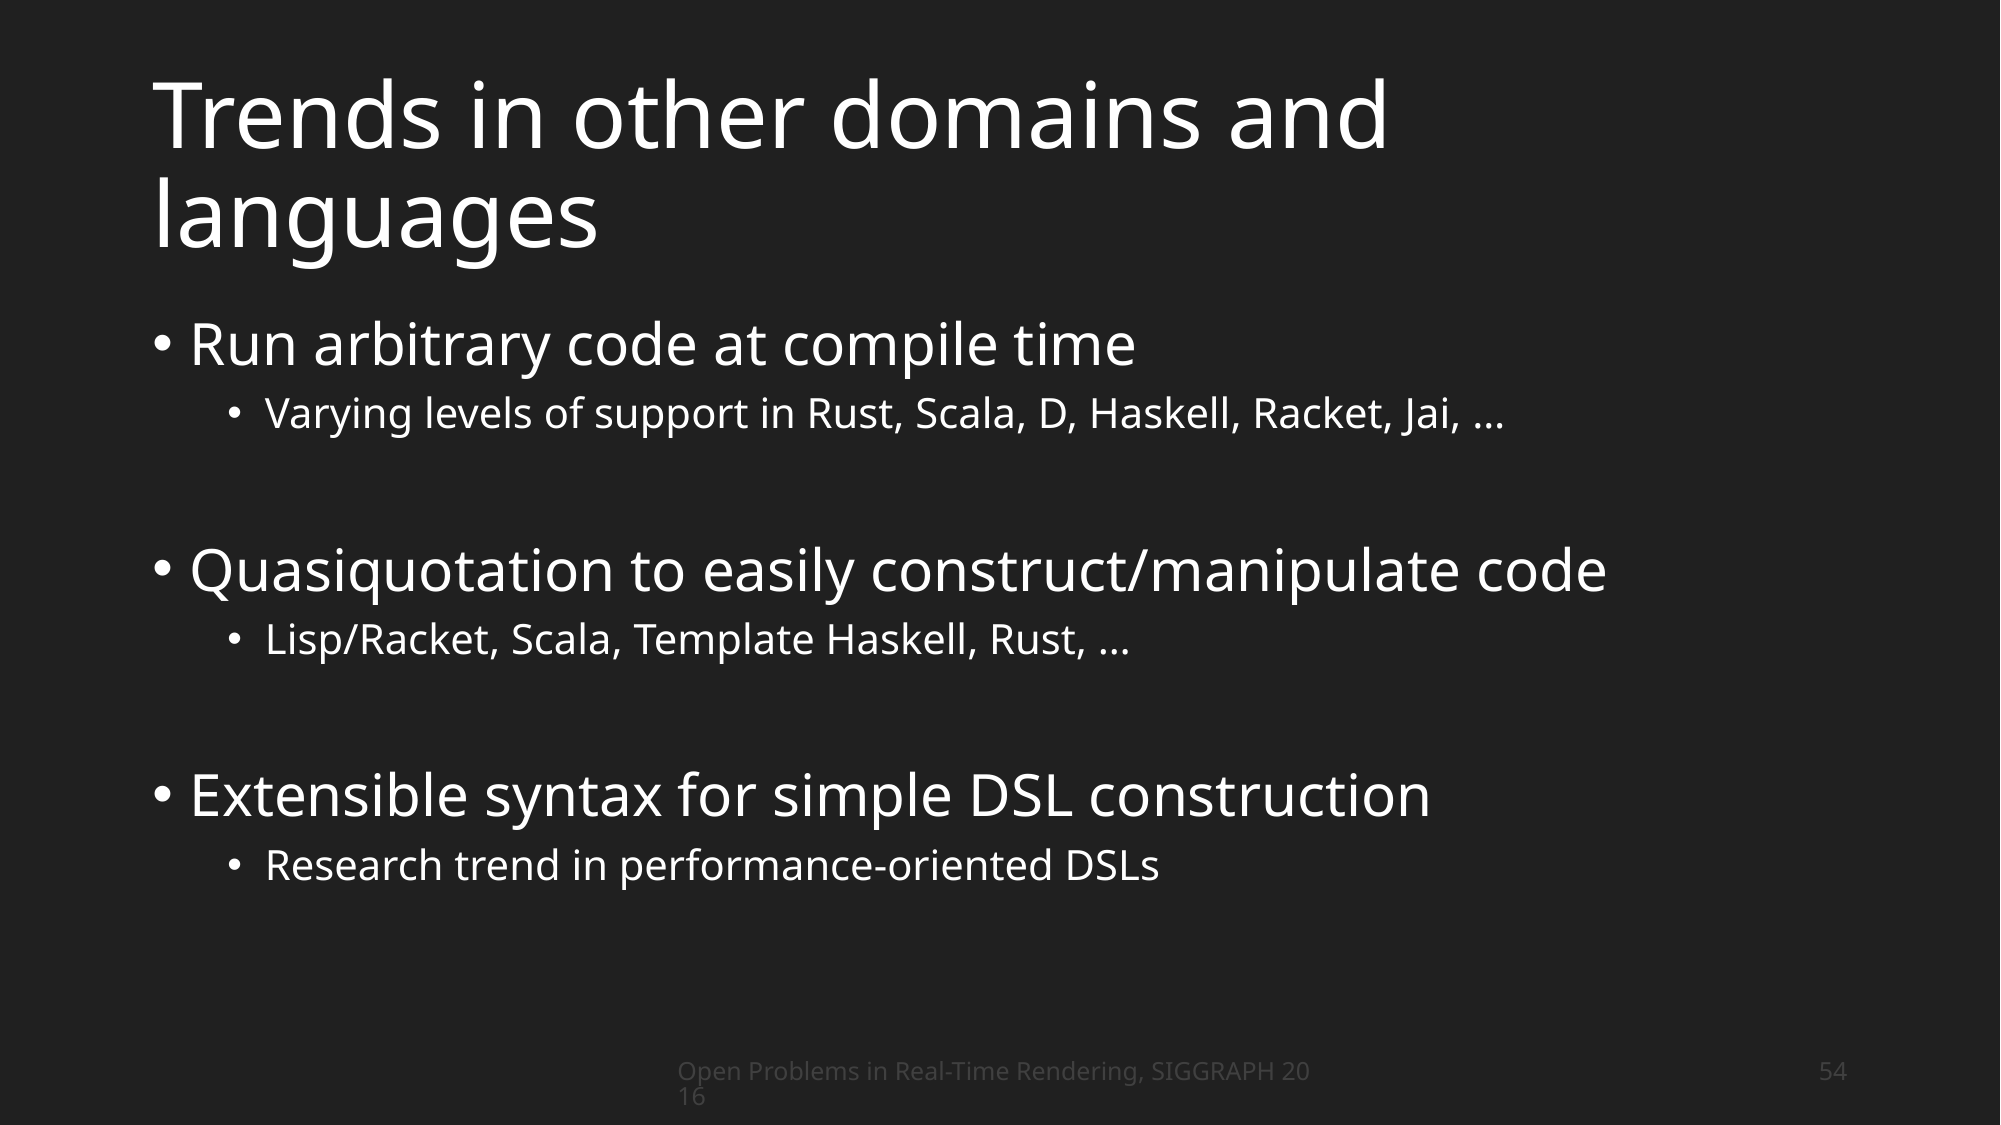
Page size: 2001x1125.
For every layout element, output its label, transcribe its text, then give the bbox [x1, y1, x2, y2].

slide_number 54 [1412, 1042, 1863, 1103]
title Trends in other domains and languages [137, 59, 1863, 278]
footer Open Problems in Real-Time Rendering, SIGGRAPH 2016 [662, 1042, 1338, 1103]
list Run arbitrary code at compile time Varying levels of support in Rust, Scala, D, Haskell, Racket, Jai, … Quasiquotation to easily construct/manipulate code Lisp/Racket, Scala, Template Haskell, Rust, … Extensible syntax for simple DSL construction Research trend in performance-oriented DSLs [137, 299, 1863, 1014]
